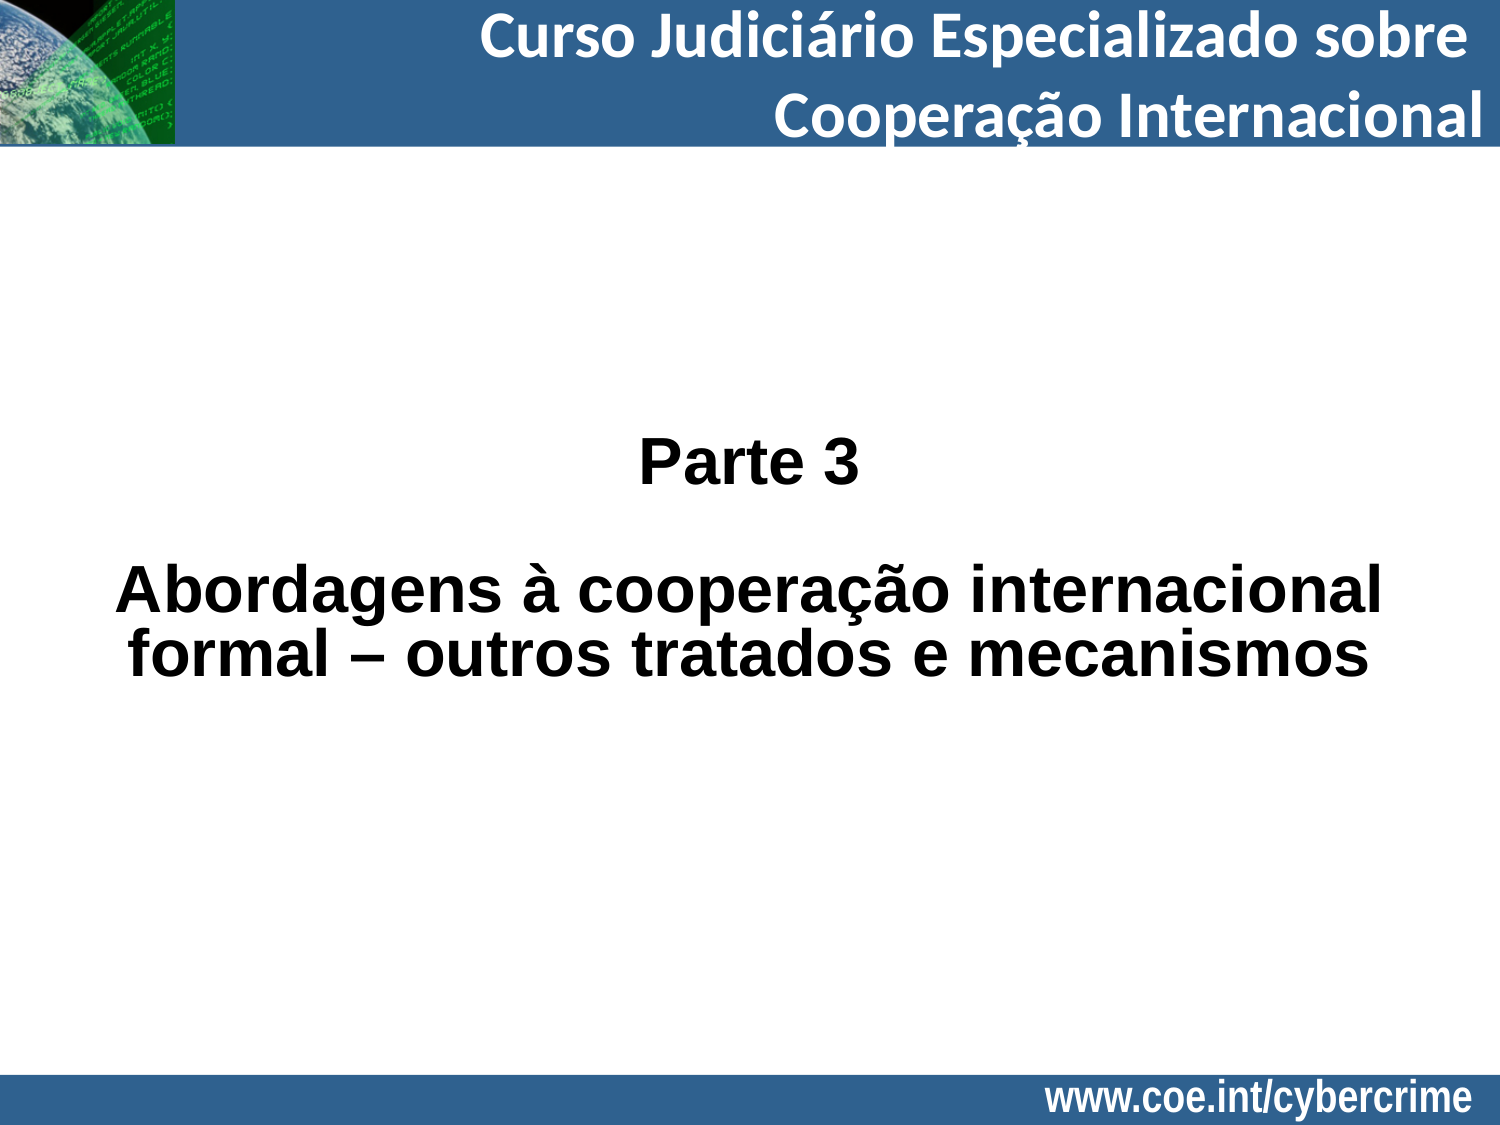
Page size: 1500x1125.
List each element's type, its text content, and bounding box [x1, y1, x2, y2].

text_box Curso Judiciário Especializado sobre Cooperação Internacional [177, 0, 1500, 149]
text_box www.coe.int/cybercrime [1030, 1059, 1500, 1125]
picture [0, 0, 175, 144]
text_box Parte 3 Abordagens à cooperação internacional formal – outros tratados e mecanismos [50, 425, 1450, 697]
text_box [0, 1073, 1030, 1125]
